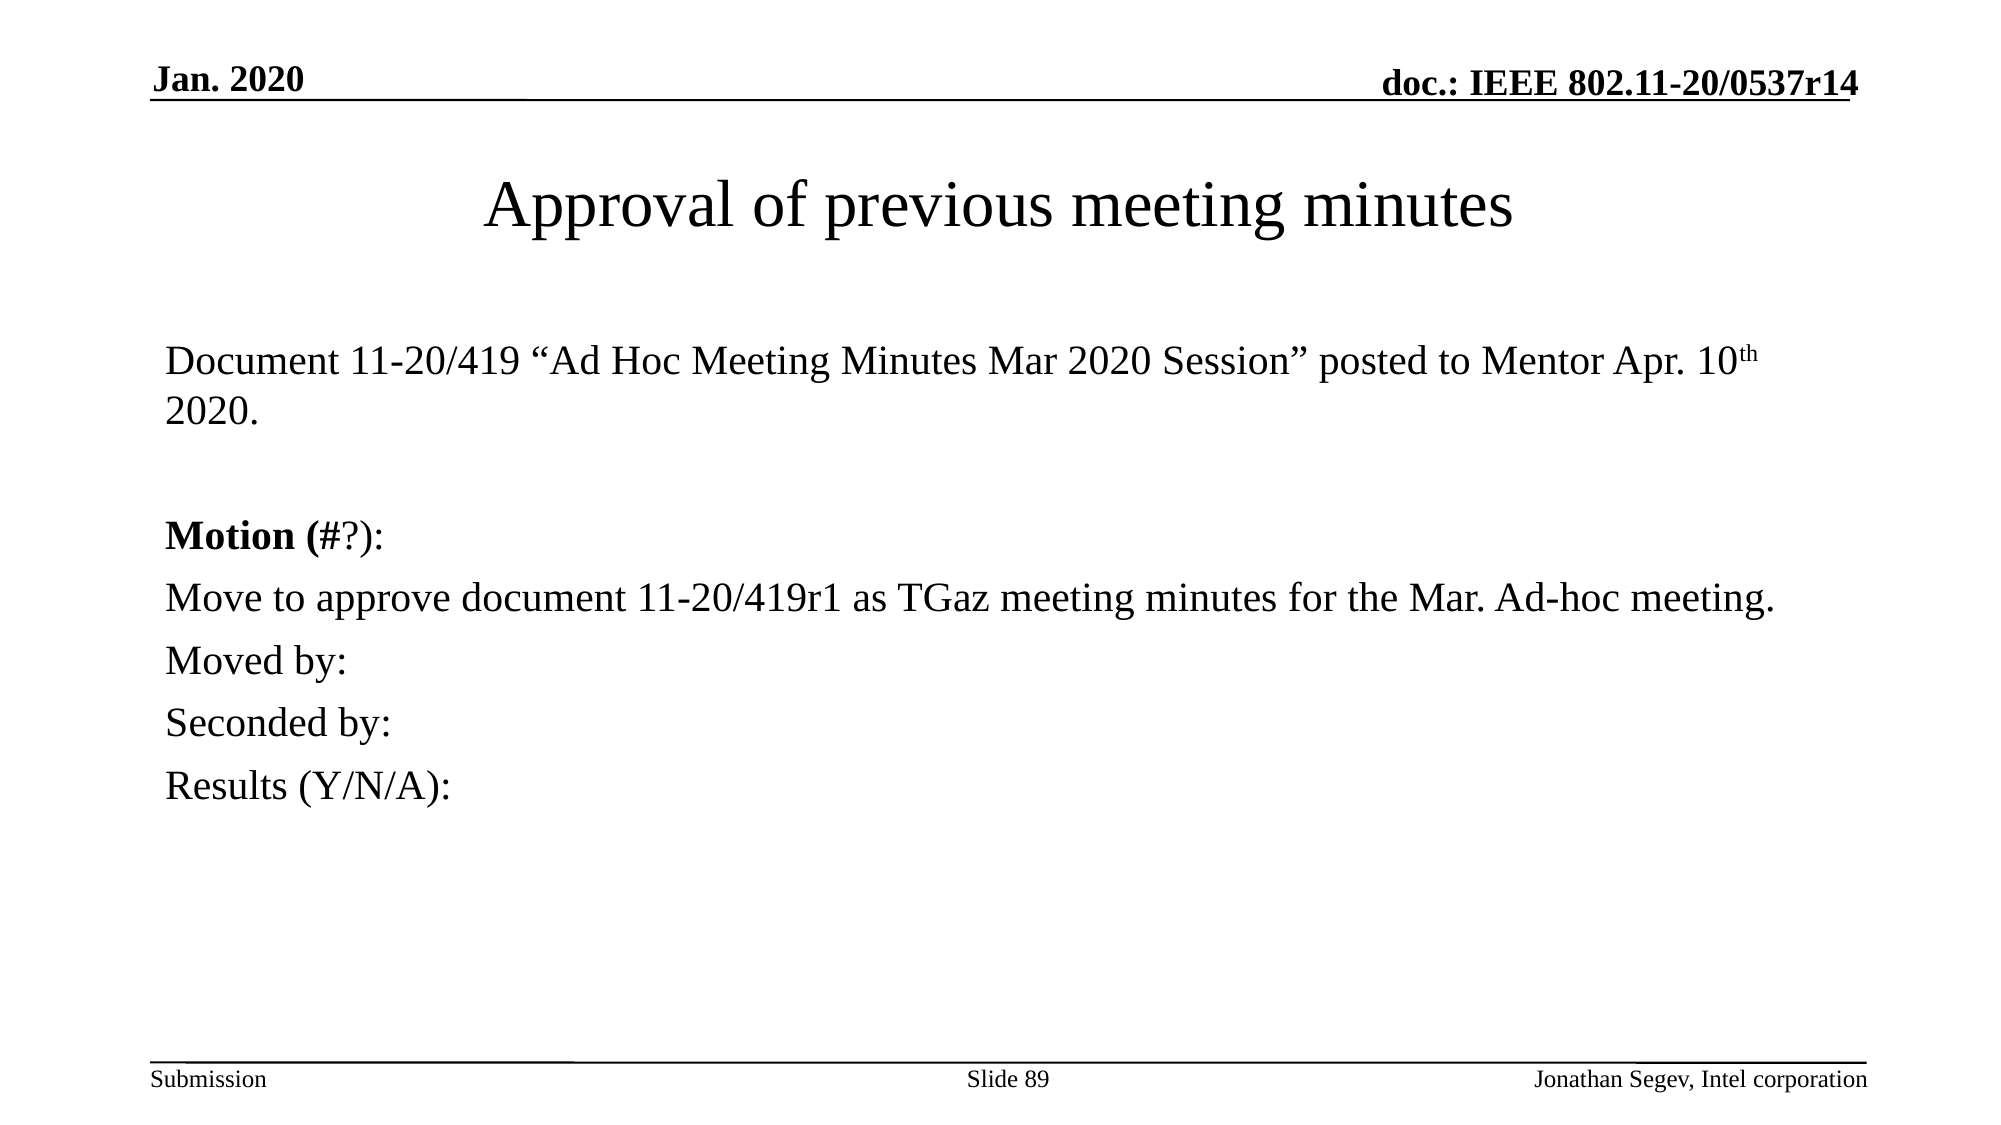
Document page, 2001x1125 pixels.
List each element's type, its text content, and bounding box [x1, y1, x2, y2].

title Approval of previous meeting minutes [149, 112, 1850, 288]
slide_number Slide 89 [950, 1061, 1067, 1123]
list Document 11-20/419 “Ad Hoc Meeting Minutes Mar 2020 Session” posted to Mentor Apr. 10th 2020. Motion (#?): Move to approve document 11-20/419r1 as TGaz meeting minutes for the Mar. Ad-hoc meeting. Moved by: Seconded by: Results (Y/N/A): [149, 324, 1850, 1000]
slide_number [152, 54, 563, 100]
footer Jonathan Segev, Intel corporation [1171, 1061, 1869, 1093]
